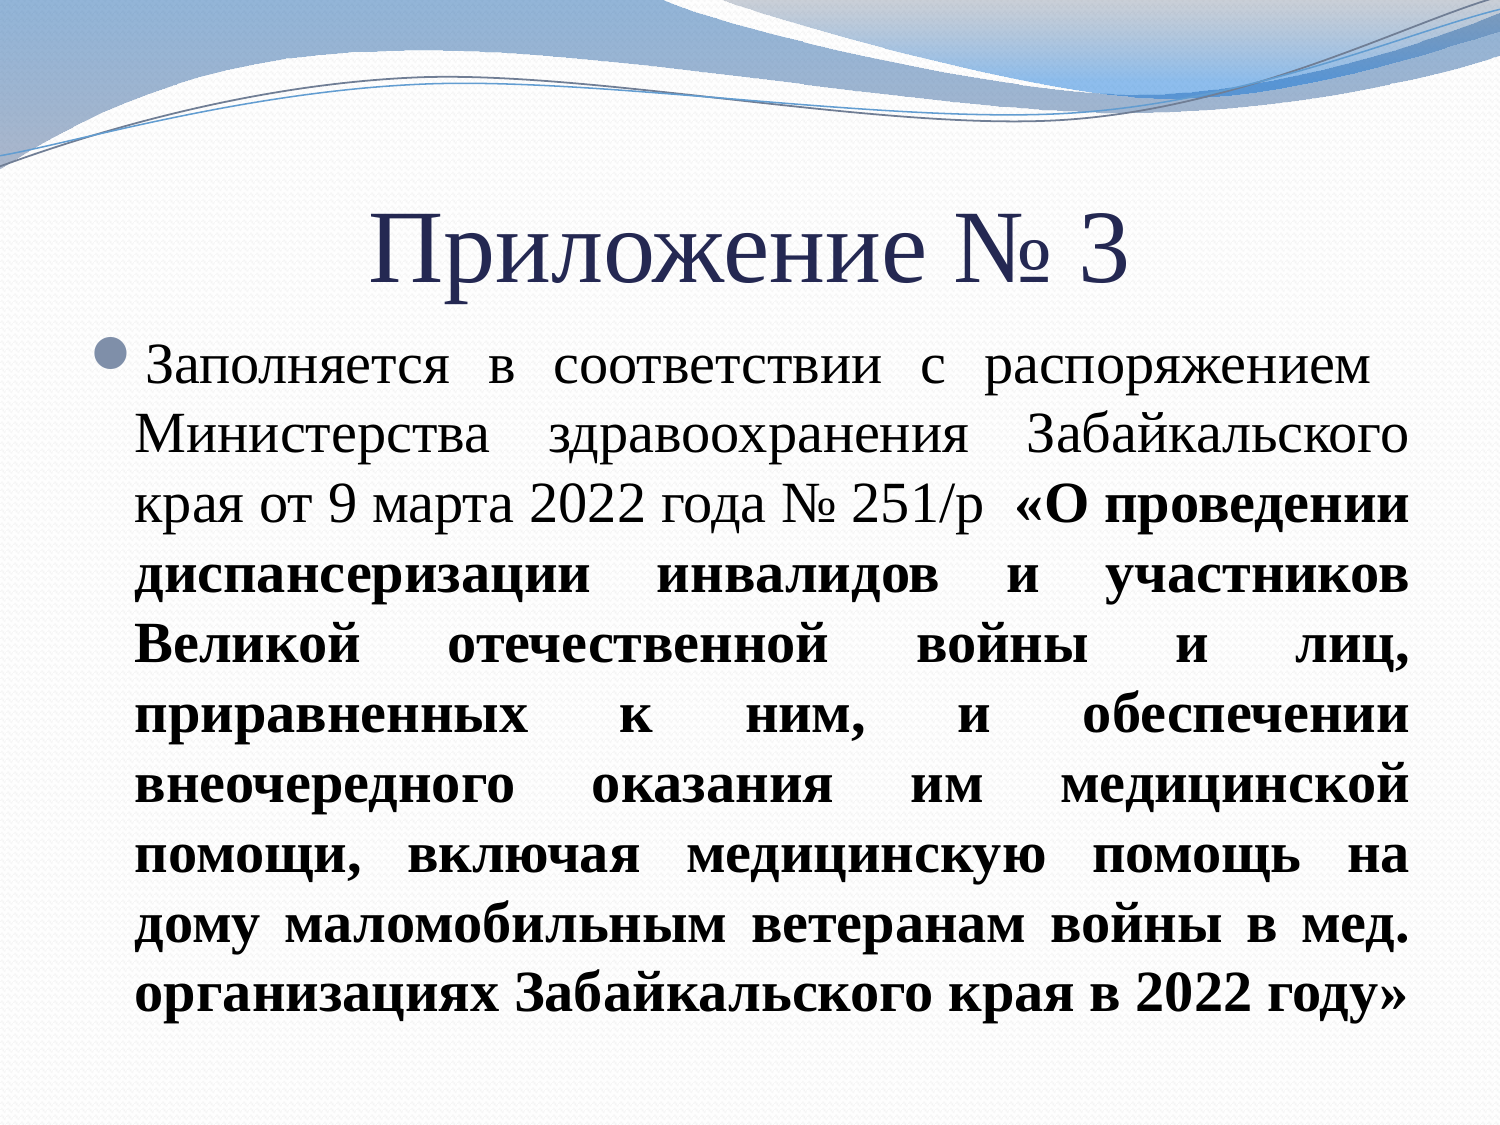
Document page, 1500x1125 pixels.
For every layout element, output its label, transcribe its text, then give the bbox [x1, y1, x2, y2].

title Приложение № 3 [75, 115, 1425, 303]
list Заполняется в соответствии с распоряжением Министерства здравоохранения Забайкальского края от 9 марта 2022 года № 251/р «О проведении диспансеризации инвалидов и участников Великой отечественной войны и лиц, приравненных к ним, и обеспечении внеочередного оказания им медицинской помощи, включая медицинскую помощь на дому маломобильным ветеранам войны в мед. организациях Забайкальского края в 2022 году» [75, 317, 1425, 1038]
